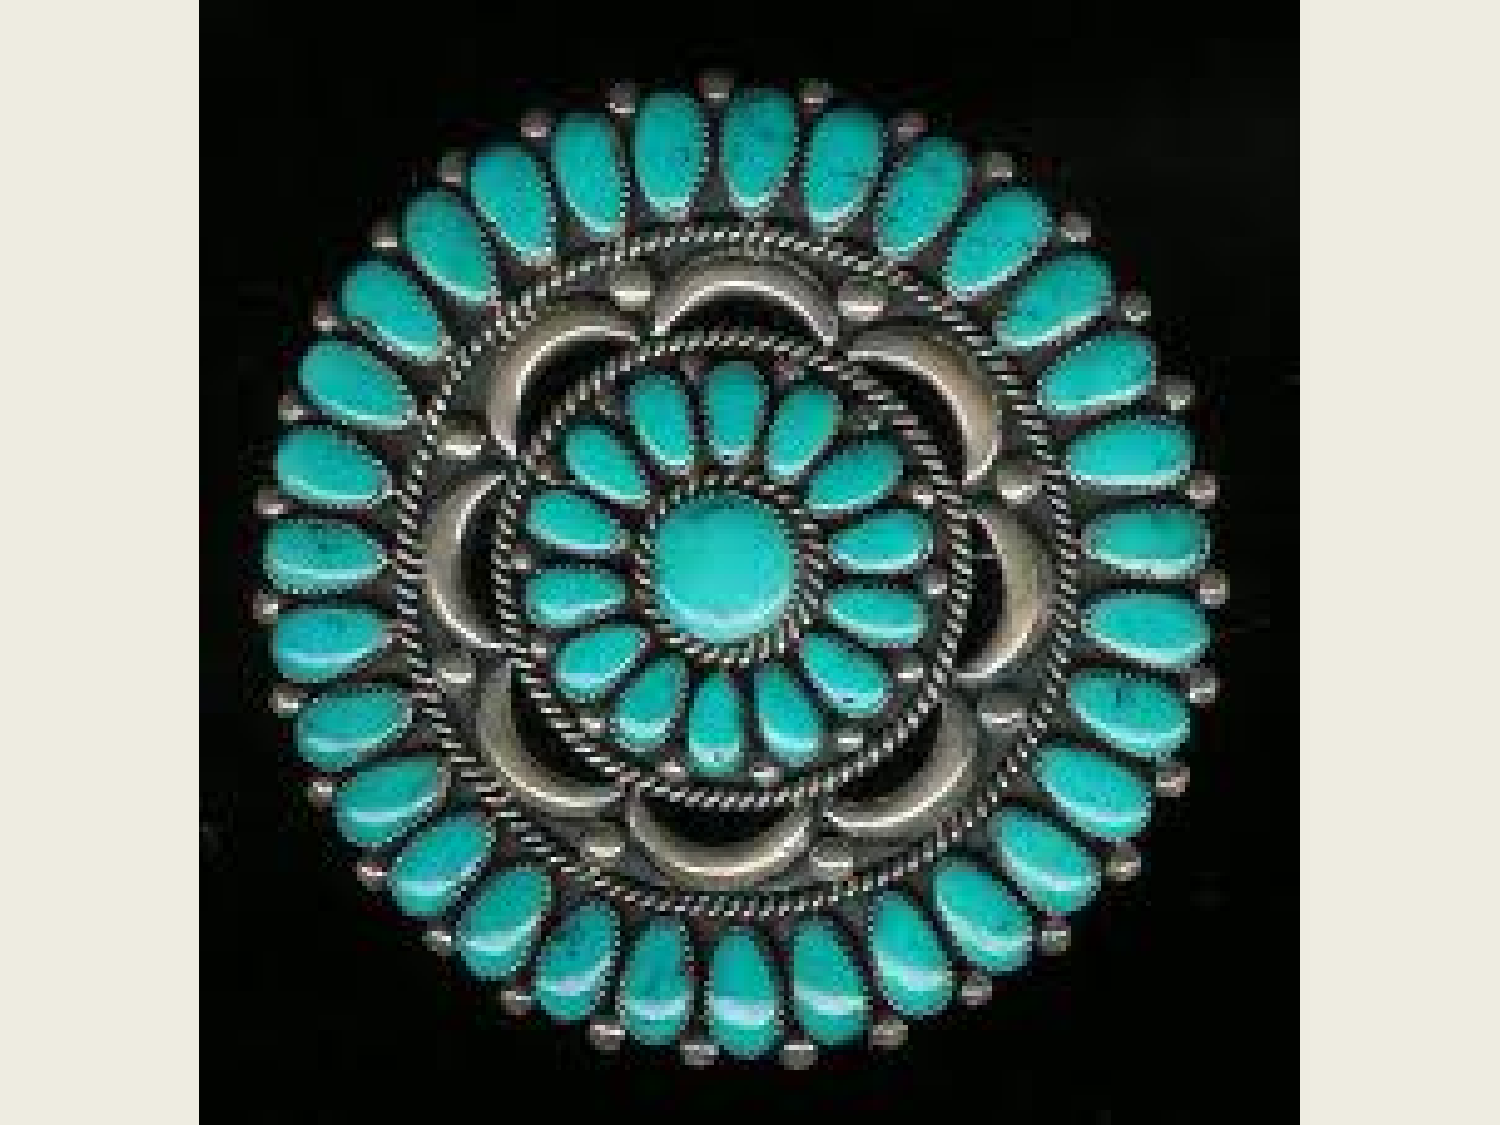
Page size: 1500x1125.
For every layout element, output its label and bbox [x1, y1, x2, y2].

picture [199, 0, 1301, 1125]
